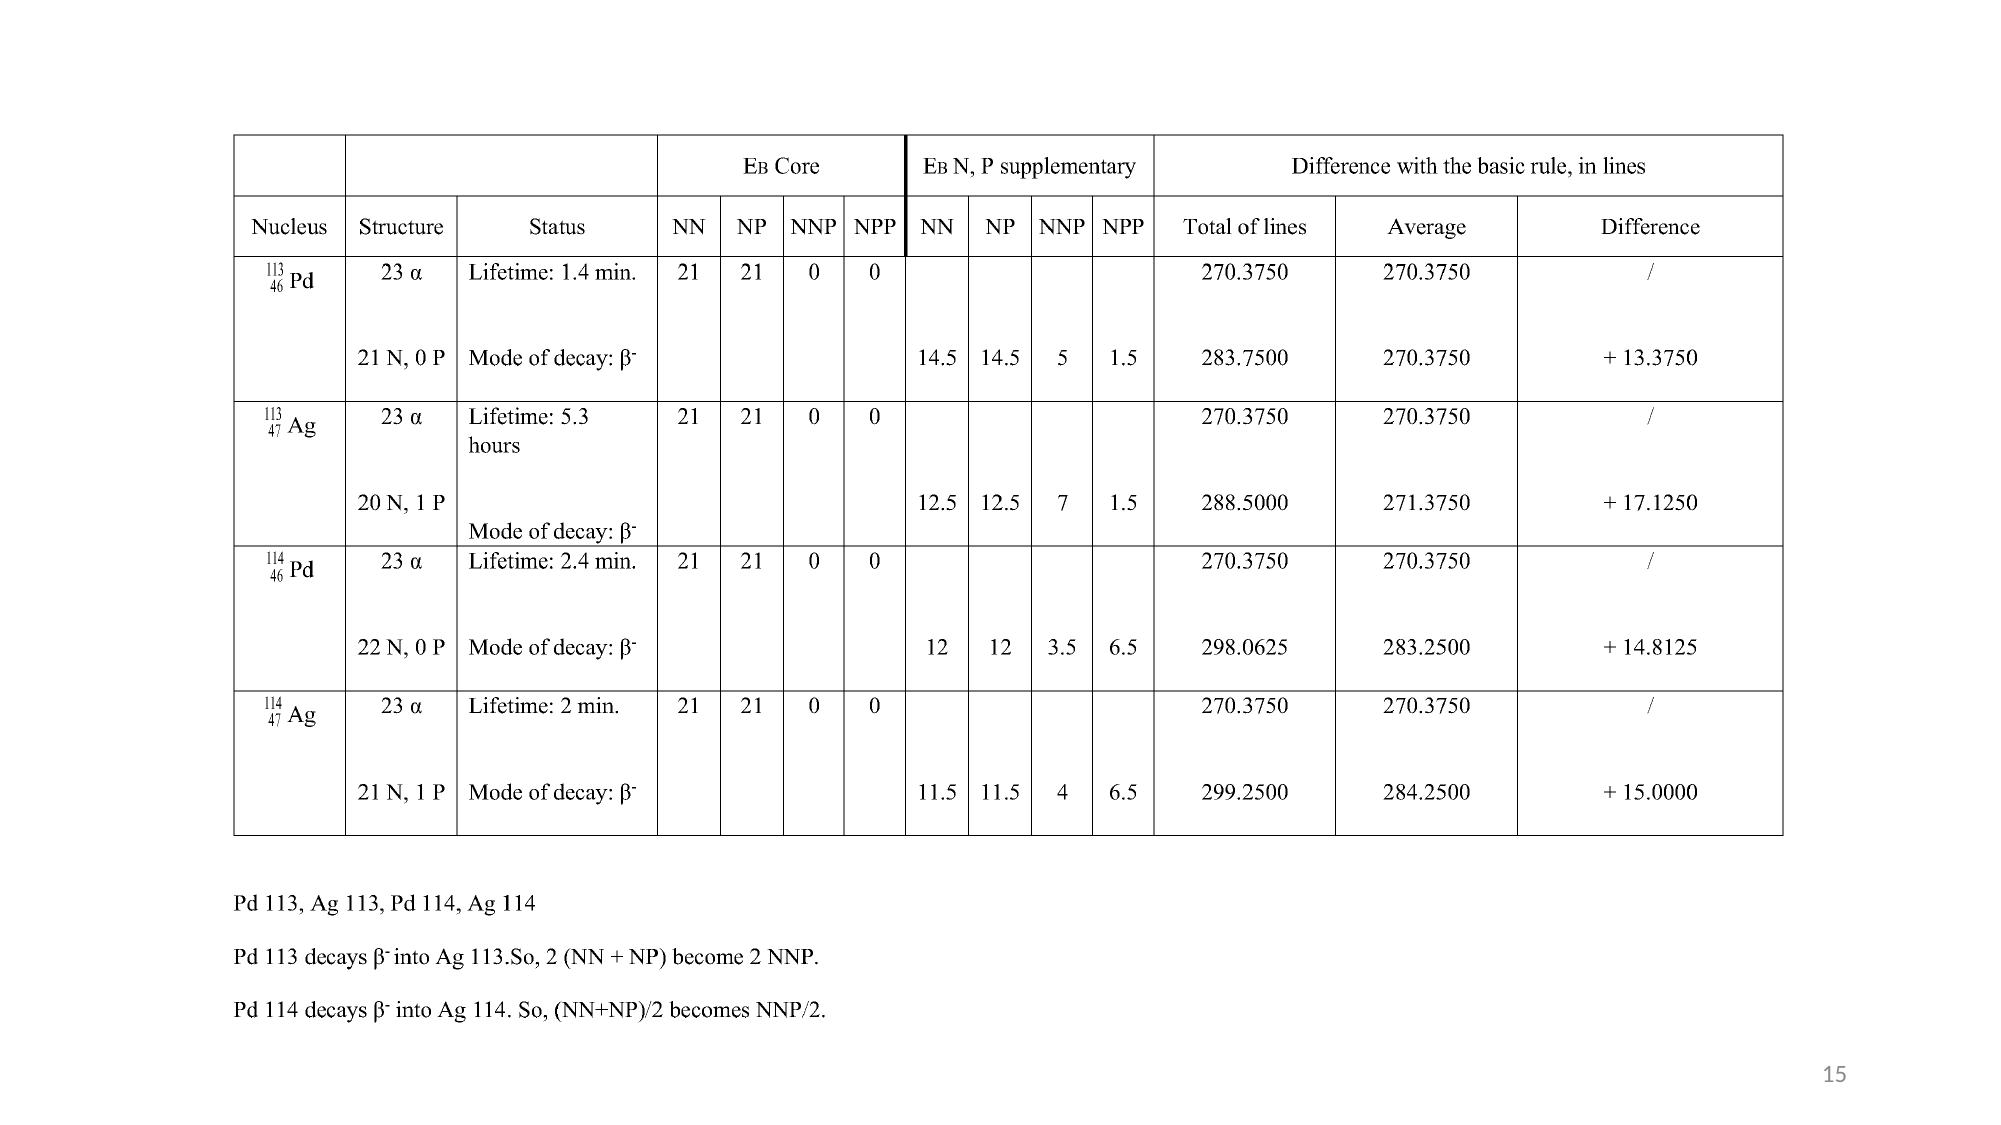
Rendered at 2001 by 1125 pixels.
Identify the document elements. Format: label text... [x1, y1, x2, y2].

picture [114, 78, 1886, 1052]
slide_number 15 [1412, 1052, 1863, 1103]
